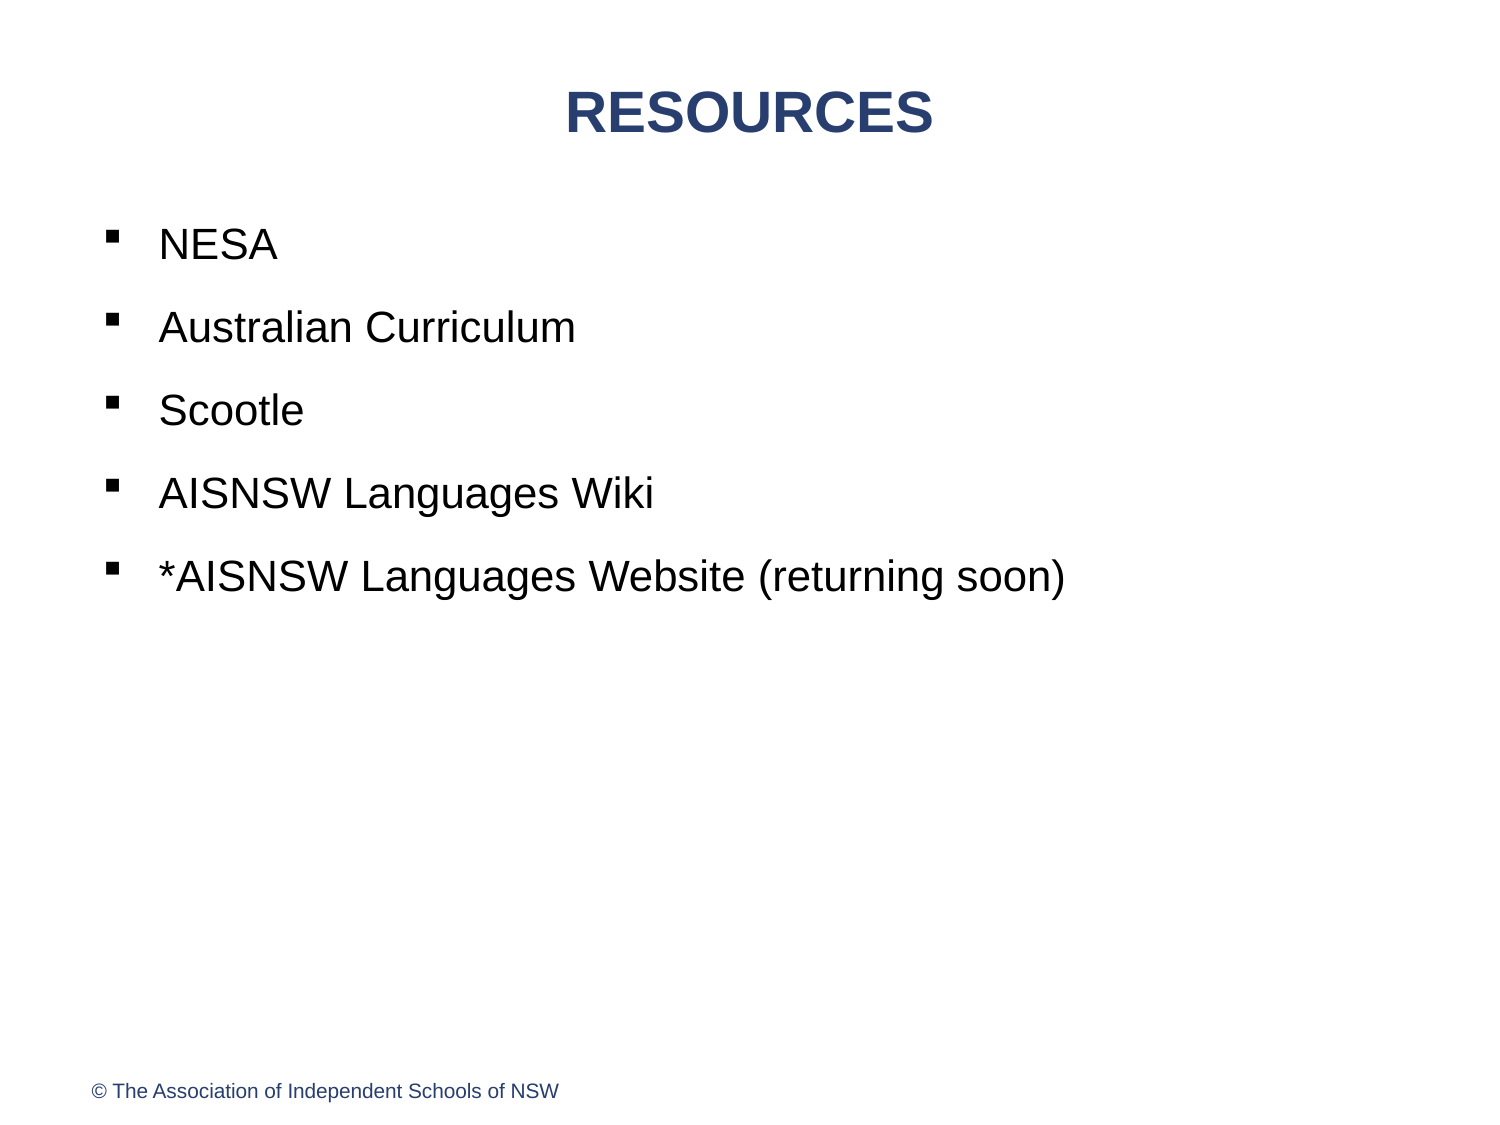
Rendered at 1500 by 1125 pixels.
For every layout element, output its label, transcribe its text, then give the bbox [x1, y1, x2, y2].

title RESOURCES [87, 66, 1413, 149]
list NESA Australian Curriculum Scootle AISNSW Languages Wiki *AISNSW Languages Website (returning soon) [87, 208, 1413, 1038]
